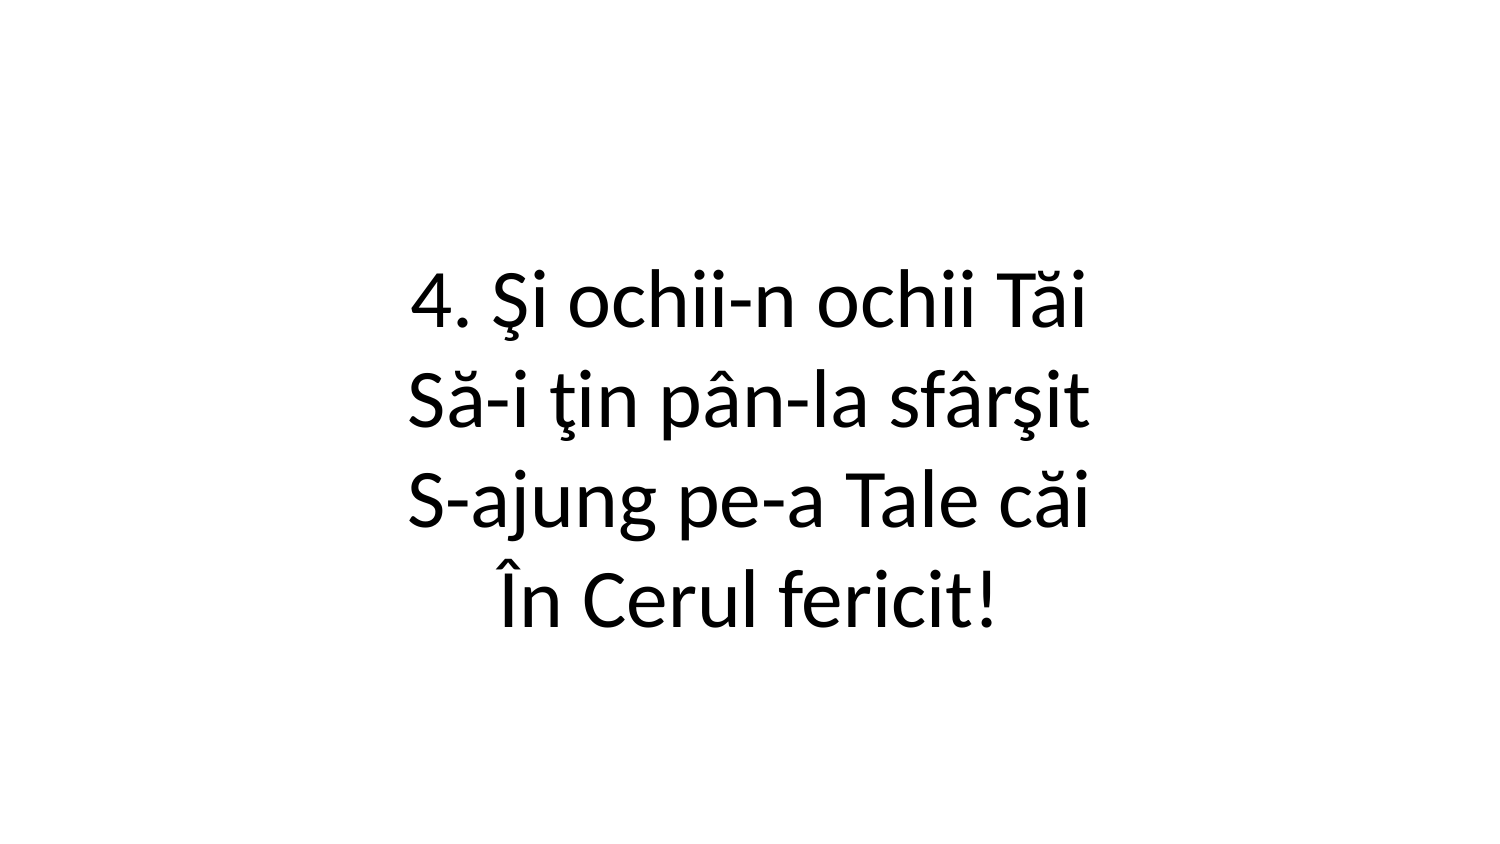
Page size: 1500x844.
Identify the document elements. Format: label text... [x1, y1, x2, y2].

text_box 4. Şi ochii-n ochii Tăi Să-i ţin pân-la sfârşit S-ajung pe-a Tale căi În Cerul fericit! [392, 192, 1108, 652]
